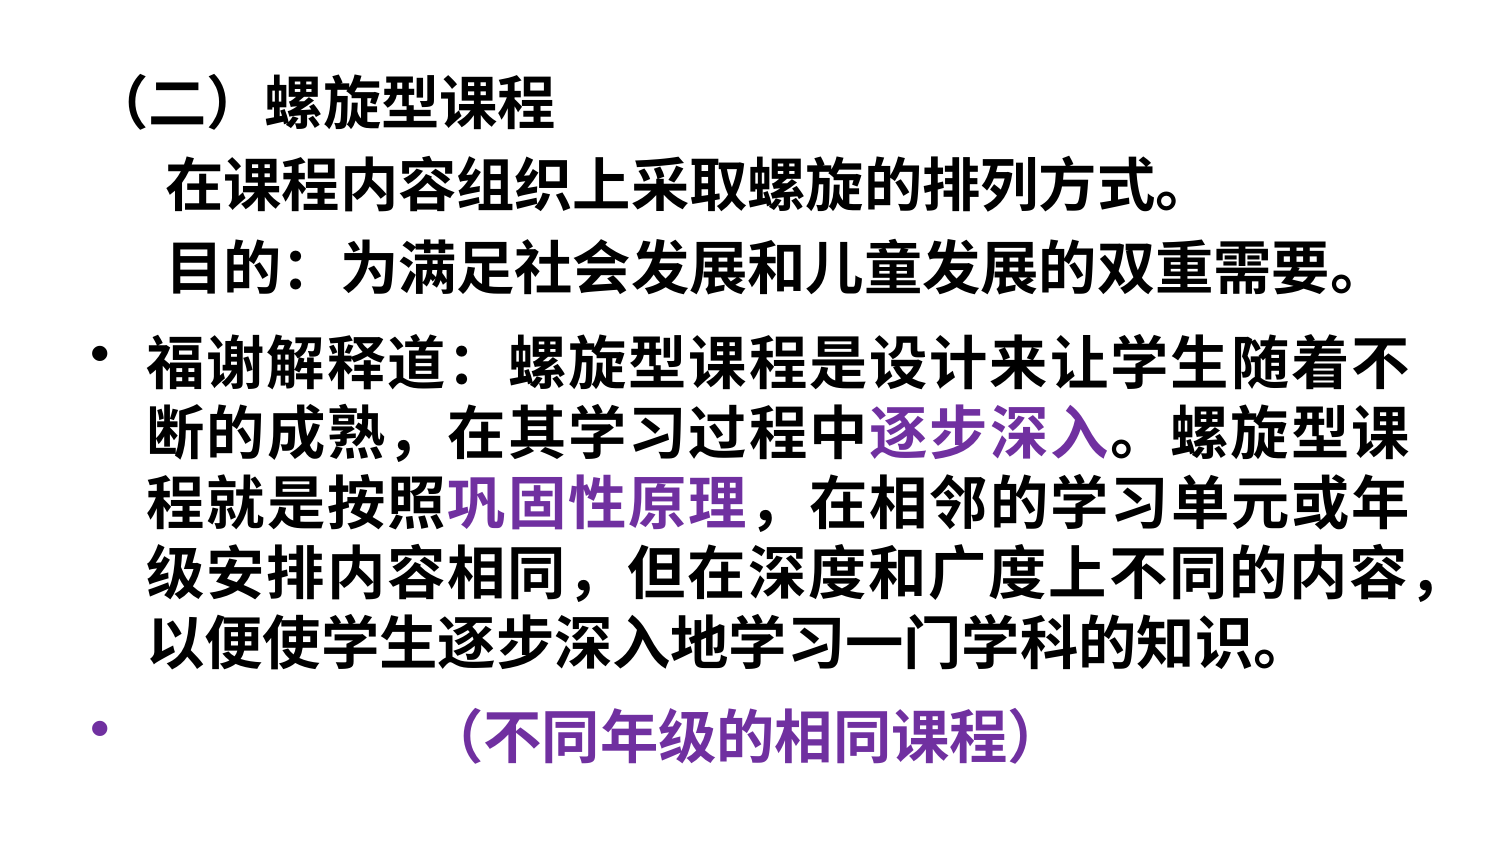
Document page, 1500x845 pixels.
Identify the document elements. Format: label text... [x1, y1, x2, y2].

list （二）螺旋型课程 在课程内容组织上采取螺旋的排列方式。 目的：为满足社会发展和儿童发展的双重需要。 福谢解释道：螺旋型课程是设计来让学生随着不断的成熟，在其学习过程中逐步深入。螺旋型课程就是按照巩固性原理，在相邻的学习单元或年级安排内容相同，但在深度和广度上不同的内容，以便使学生逐步深入地学习一门学科的知识。 （不同年级的相同课程） [74, 58, 1426, 775]
